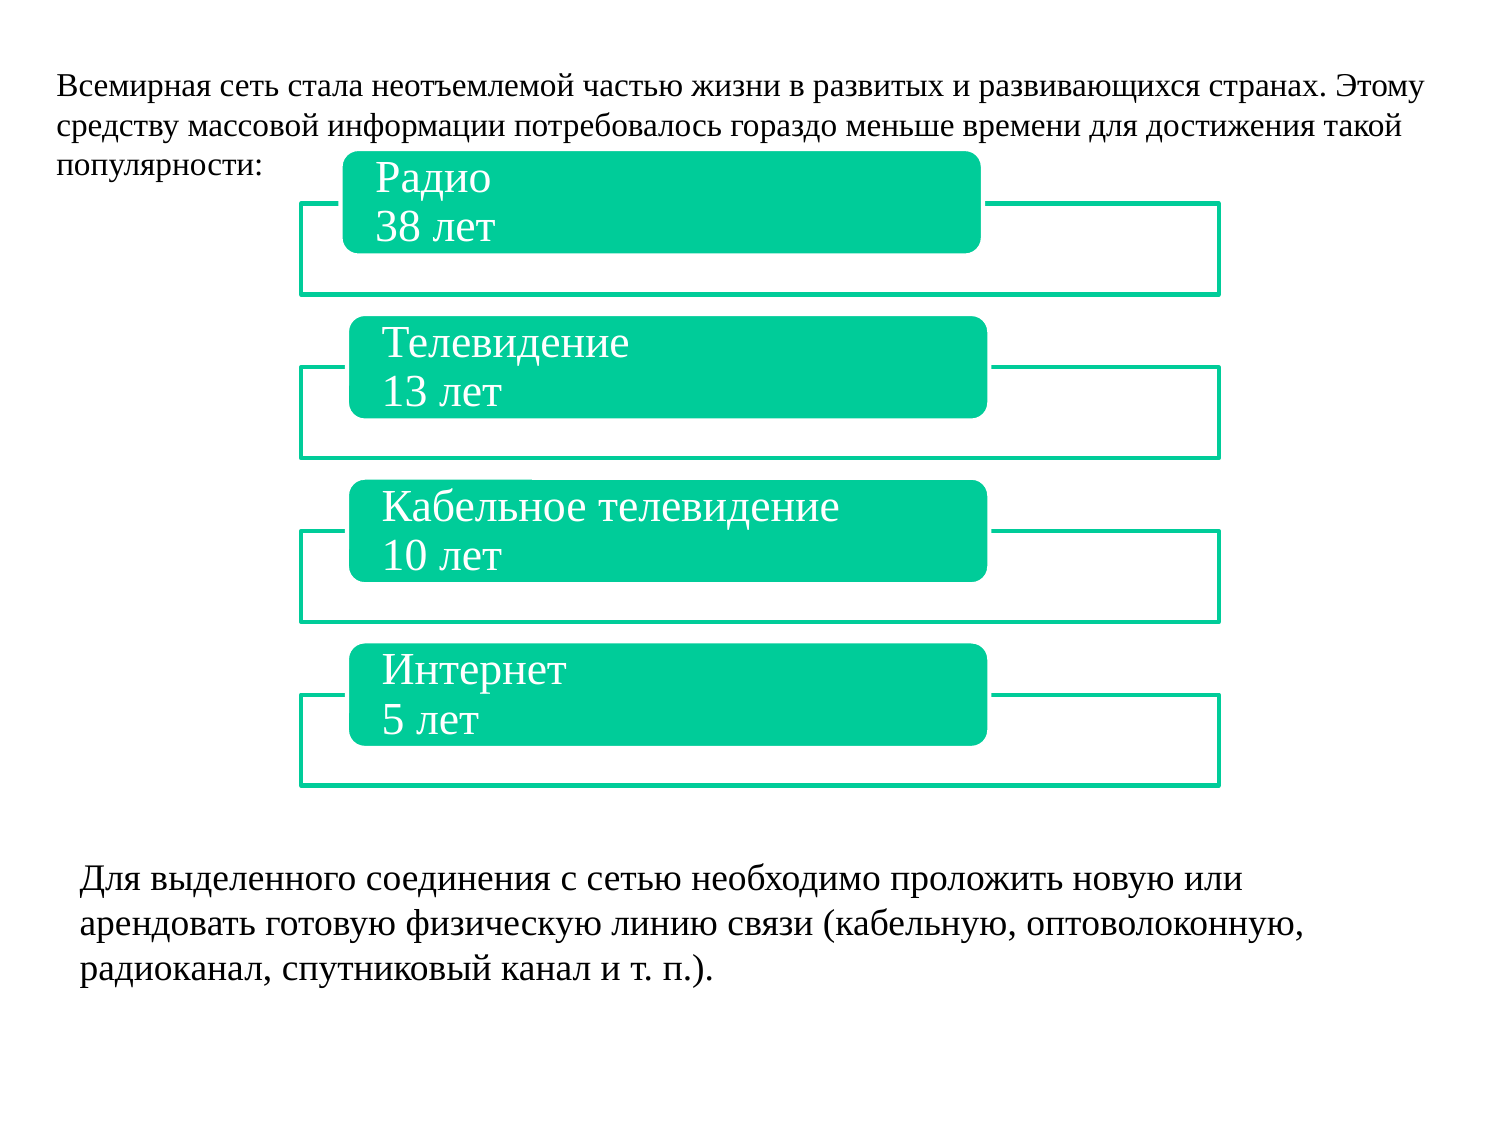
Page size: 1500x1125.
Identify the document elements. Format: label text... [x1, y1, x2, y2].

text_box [300, 148, 1219, 788]
title Всемирная сеть стала неотъемлемой частью жизни в развитых и развивающихся странах. Этому средству массовой информации потребовалось гораздо меньше времени для достижения такой популярности: [41, 18, 1483, 877]
text_box Для выделенного соединения с сетью необходимо проложить новую или арендовать готовую физическую линию связи (кабельную, оптоволоконную, радиоканал, спутниковый канал и т. п.). [64, 845, 1436, 996]
